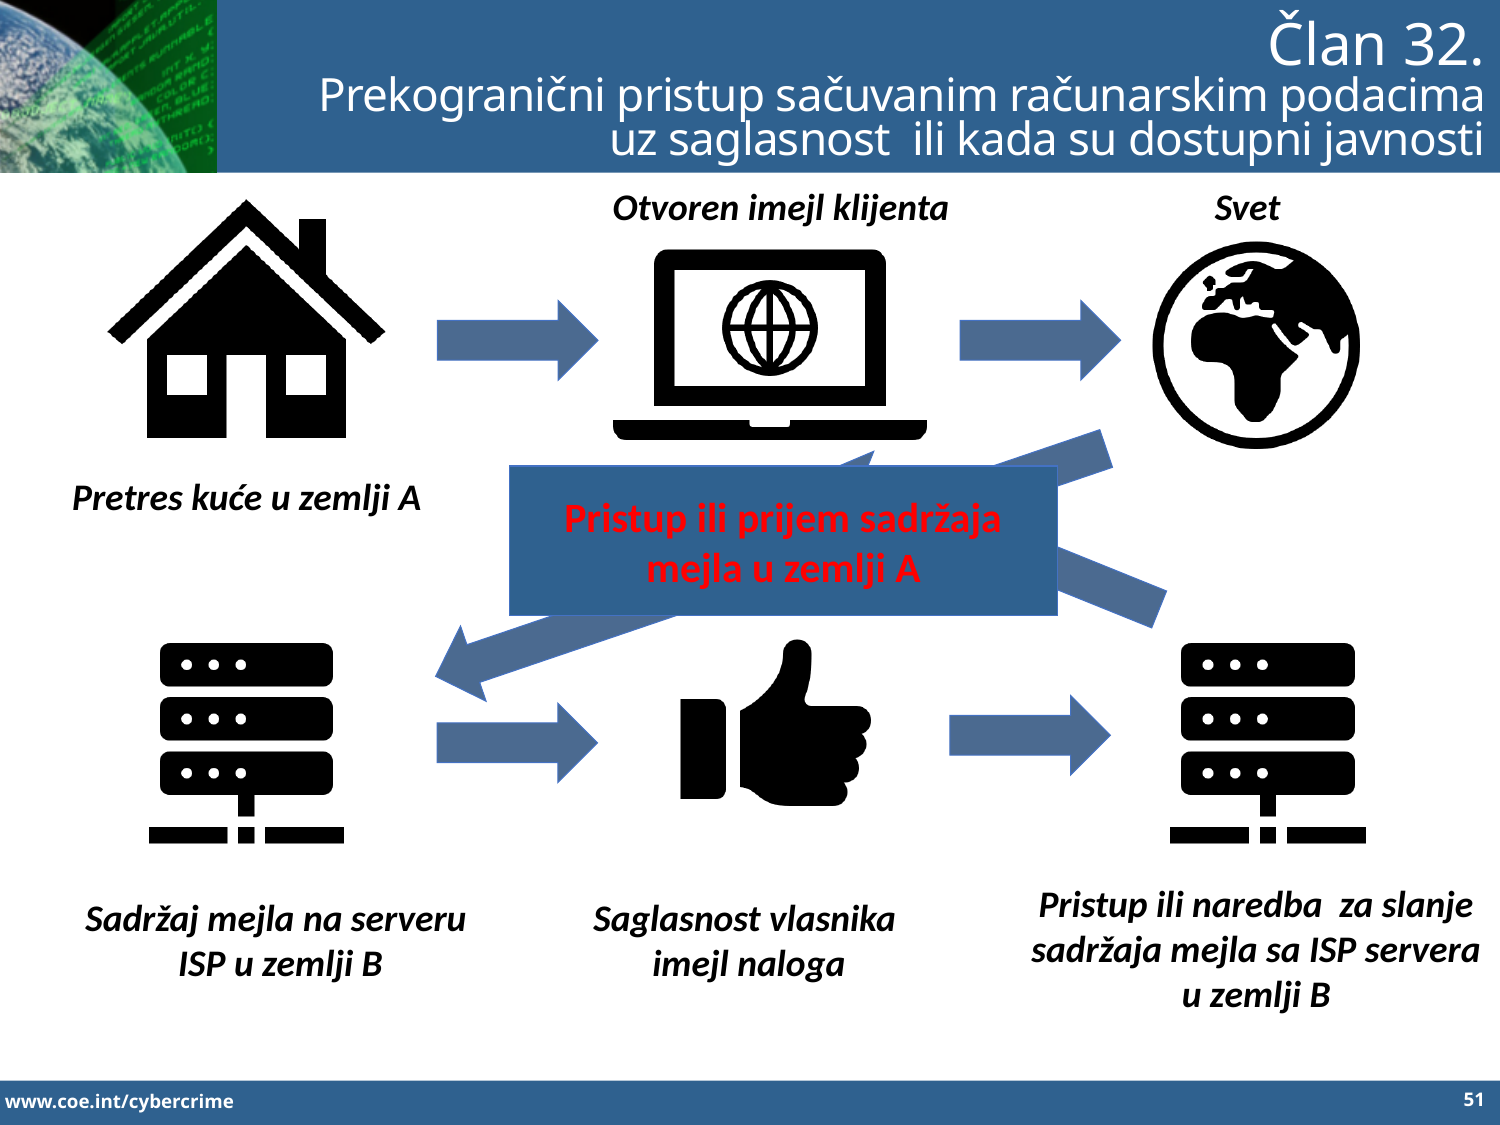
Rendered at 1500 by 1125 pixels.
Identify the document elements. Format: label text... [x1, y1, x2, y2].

text_box Otvoren imejl klijenta [597, 175, 991, 236]
text_box Pretres kuće u zemlji A [57, 466, 437, 526]
picture [0, 1, 405, 477]
picture [1137, 613, 1398, 873]
text_box Saglasnost vlasnika imejl naloga [509, 886, 989, 992]
picture [661, 608, 890, 838]
text_box Pristup ili naredba za slanje sadržaja mejla sa ISP servera u zemlji B [1016, 872, 1496, 1023]
text_box [436, 701, 599, 784]
text_box [949, 694, 1112, 777]
picture [606, 181, 933, 508]
text_box [434, 616, 661, 703]
text_box [436, 299, 599, 382]
text_box Pristup ili prijem sadržaja mejla u zemlji A [509, 465, 1058, 616]
text_box [1058, 546, 1168, 623]
text_box Sadržaj mejla na serveru ISP u zemlji B [70, 886, 491, 992]
text_box [959, 299, 1122, 382]
text_box [994, 429, 1114, 487]
text_box Član 32. Prekogranični pristup sačuvanim računarskim podacima uz saglasnost ili kada su dostupni javnosti [271, 16, 1500, 169]
picture [116, 613, 376, 873]
picture [1125, 214, 1387, 476]
slide_number 51 [1149, 1079, 1500, 1125]
text_box Svet [1199, 175, 1296, 214]
